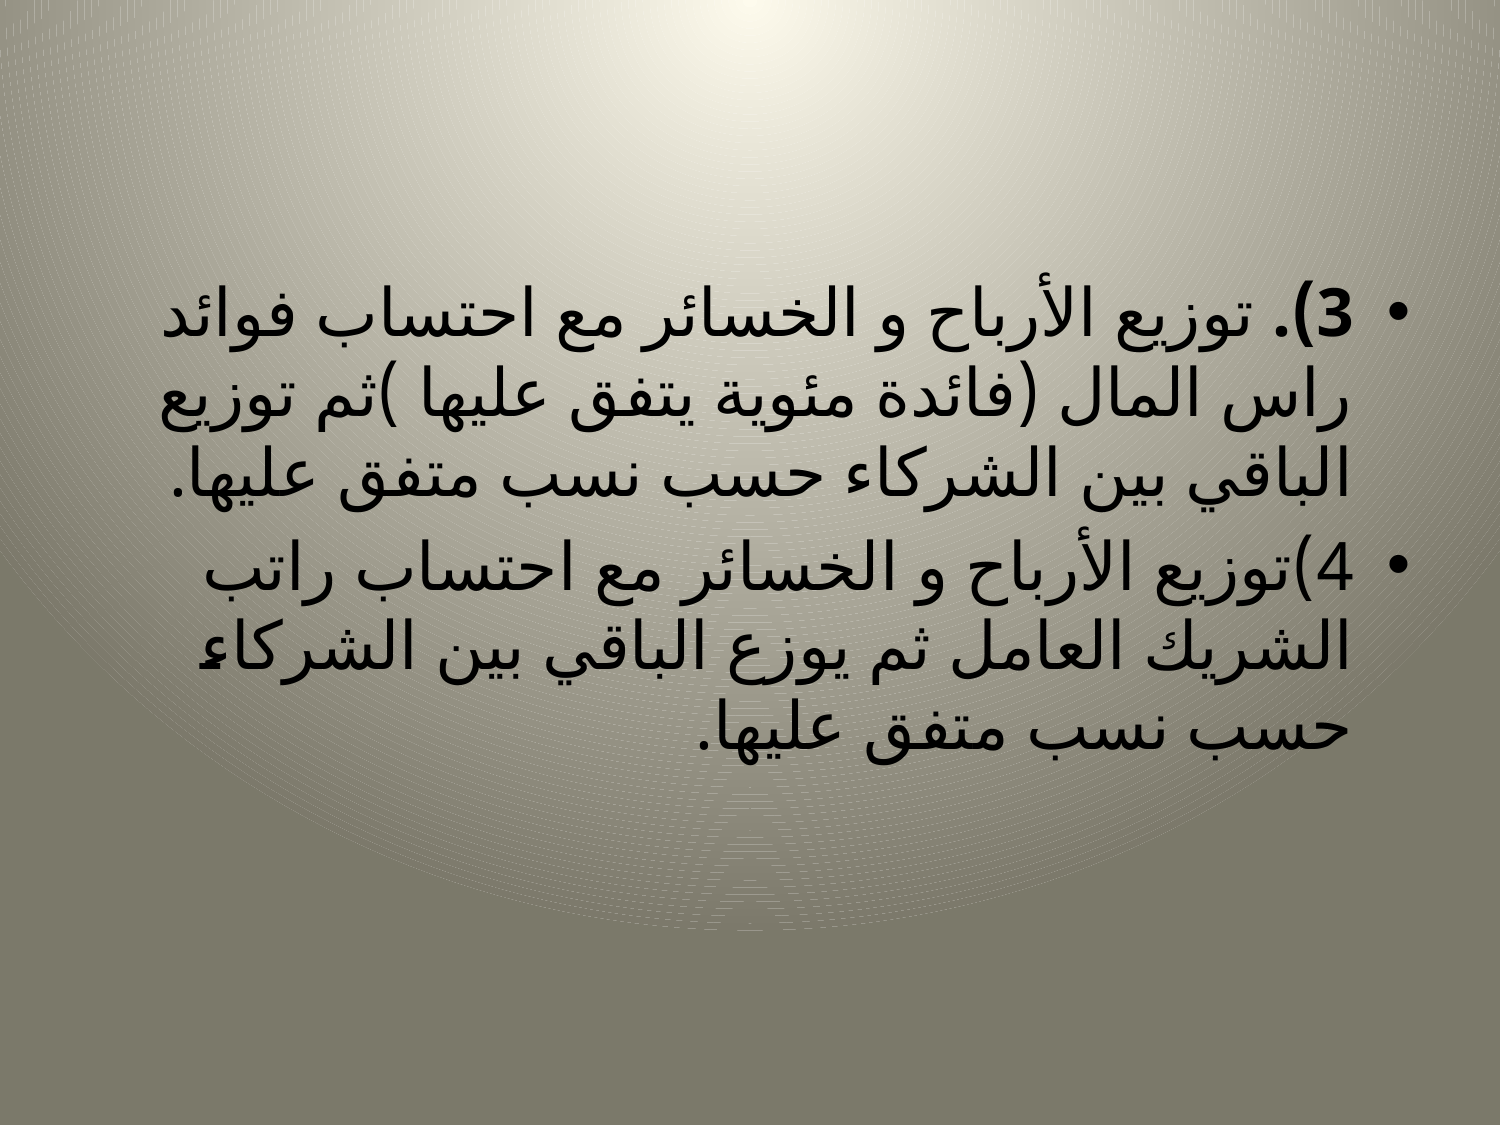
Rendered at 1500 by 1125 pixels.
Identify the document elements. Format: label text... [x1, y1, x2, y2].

list 3). توزيع الأرباح و الخسائر مع احتساب فوائد راس المال (فائدة مئوية يتفق عليها )ثم توزيع الباقي بين الشركاء حسب نسب متفق عليها. 4)توزيع الأرباح و الخسائر مع احتساب راتب الشريك العامل ثم يوزع الباقي بين الشركاء حسب نسب متفق عليها. [75, 262, 1425, 1005]
